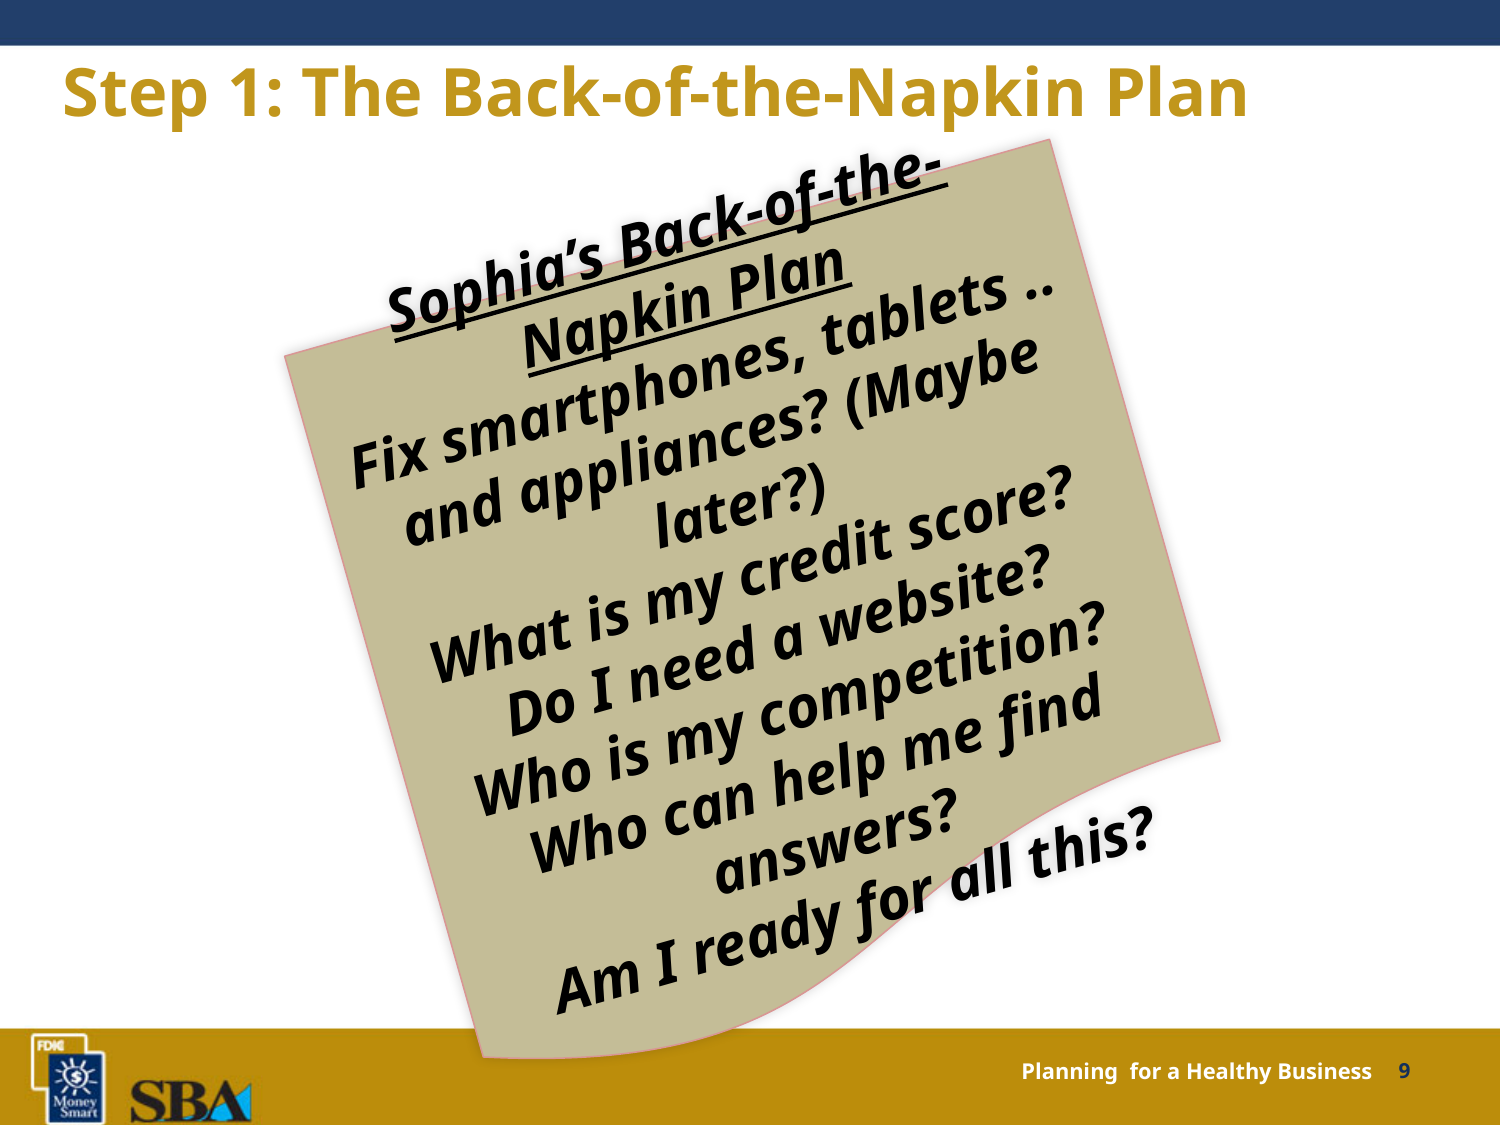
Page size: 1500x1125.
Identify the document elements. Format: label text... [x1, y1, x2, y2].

title Step 1: The Back-of-the-Napkin Plan [47, 41, 1398, 142]
text_box Sophia’s Back-of-the-Napkin Plan Fix smartphones, tablets .. and appliances? (Maybe later?) What is my credit score? Do I need a website? Who is my competition? Who can help me find answers? Am I ready for all this? [283, 138, 1221, 1060]
picture [0, 0, 1500, 1125]
